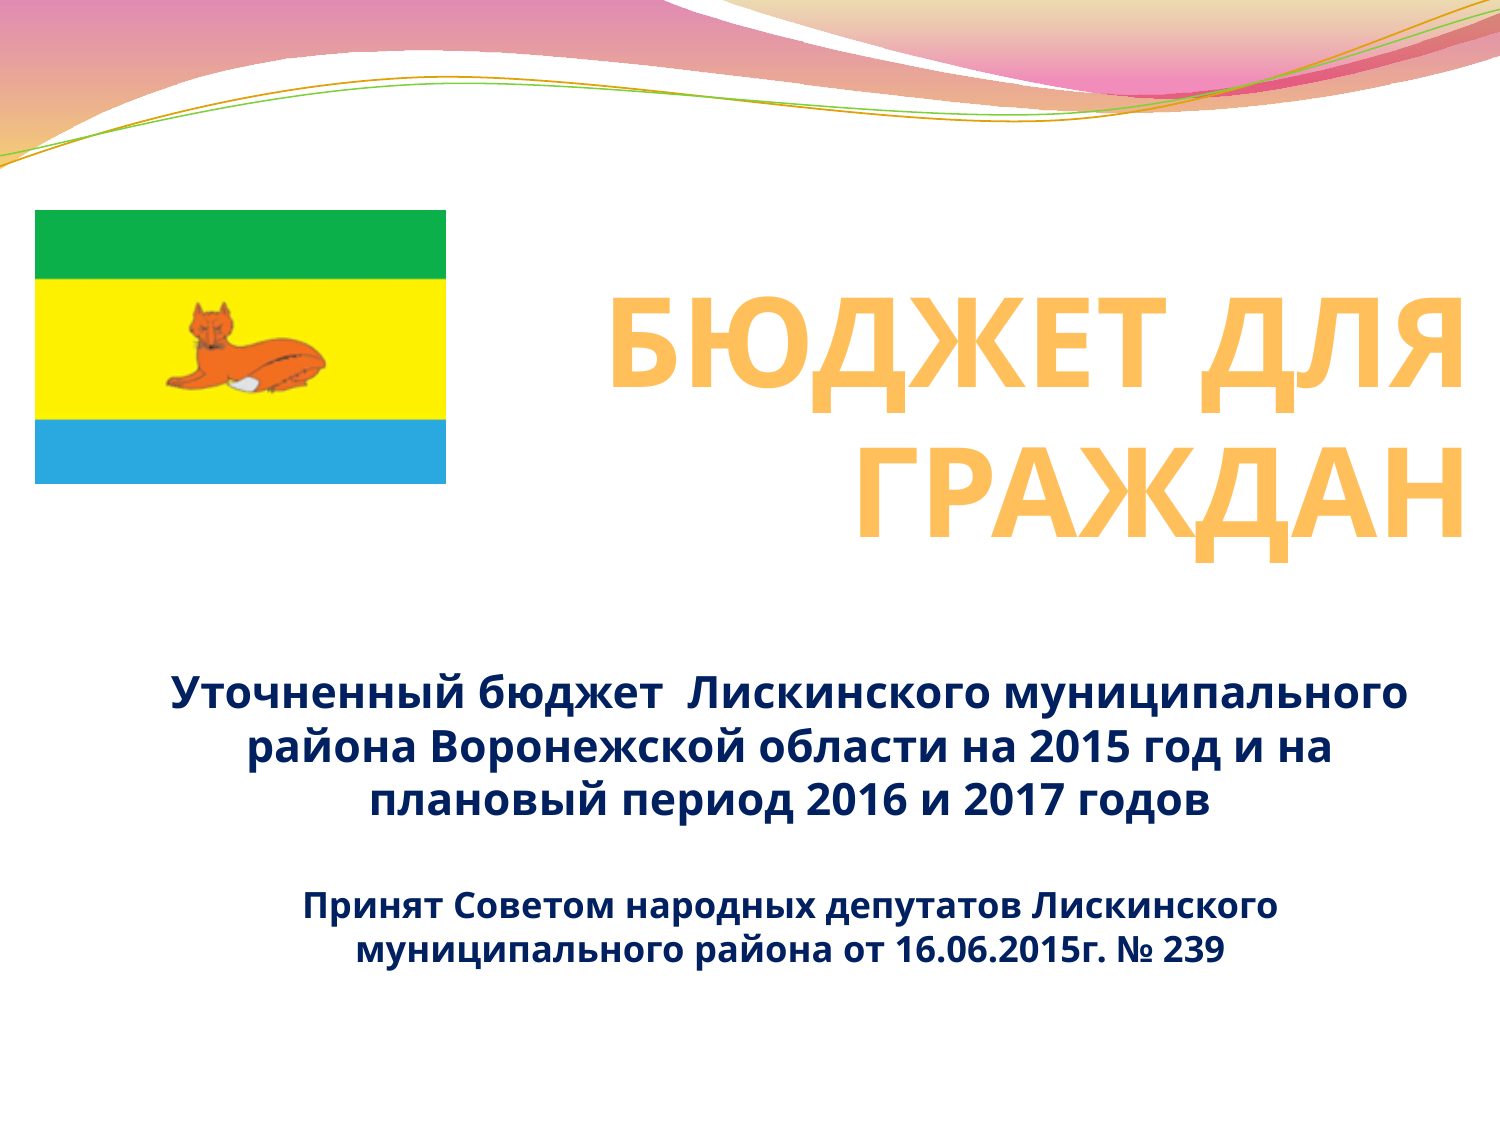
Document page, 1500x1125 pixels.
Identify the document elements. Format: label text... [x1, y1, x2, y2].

subtitle Уточненный бюджет Лискинского муниципального района Воронежской области на 2015 год и на плановый период 2016 и 2017 годов Принят Советом народных депутатов Лискинского муниципального района от 16.06.2015г. № 239 [164, 656, 1425, 985]
title БЮДЖЕТ ДЛЯ ГРАЖДАН [0, 87, 1477, 563]
picture [34, 210, 446, 484]
table_cell 1 459 586,6 [27, 211, 453, 494]
